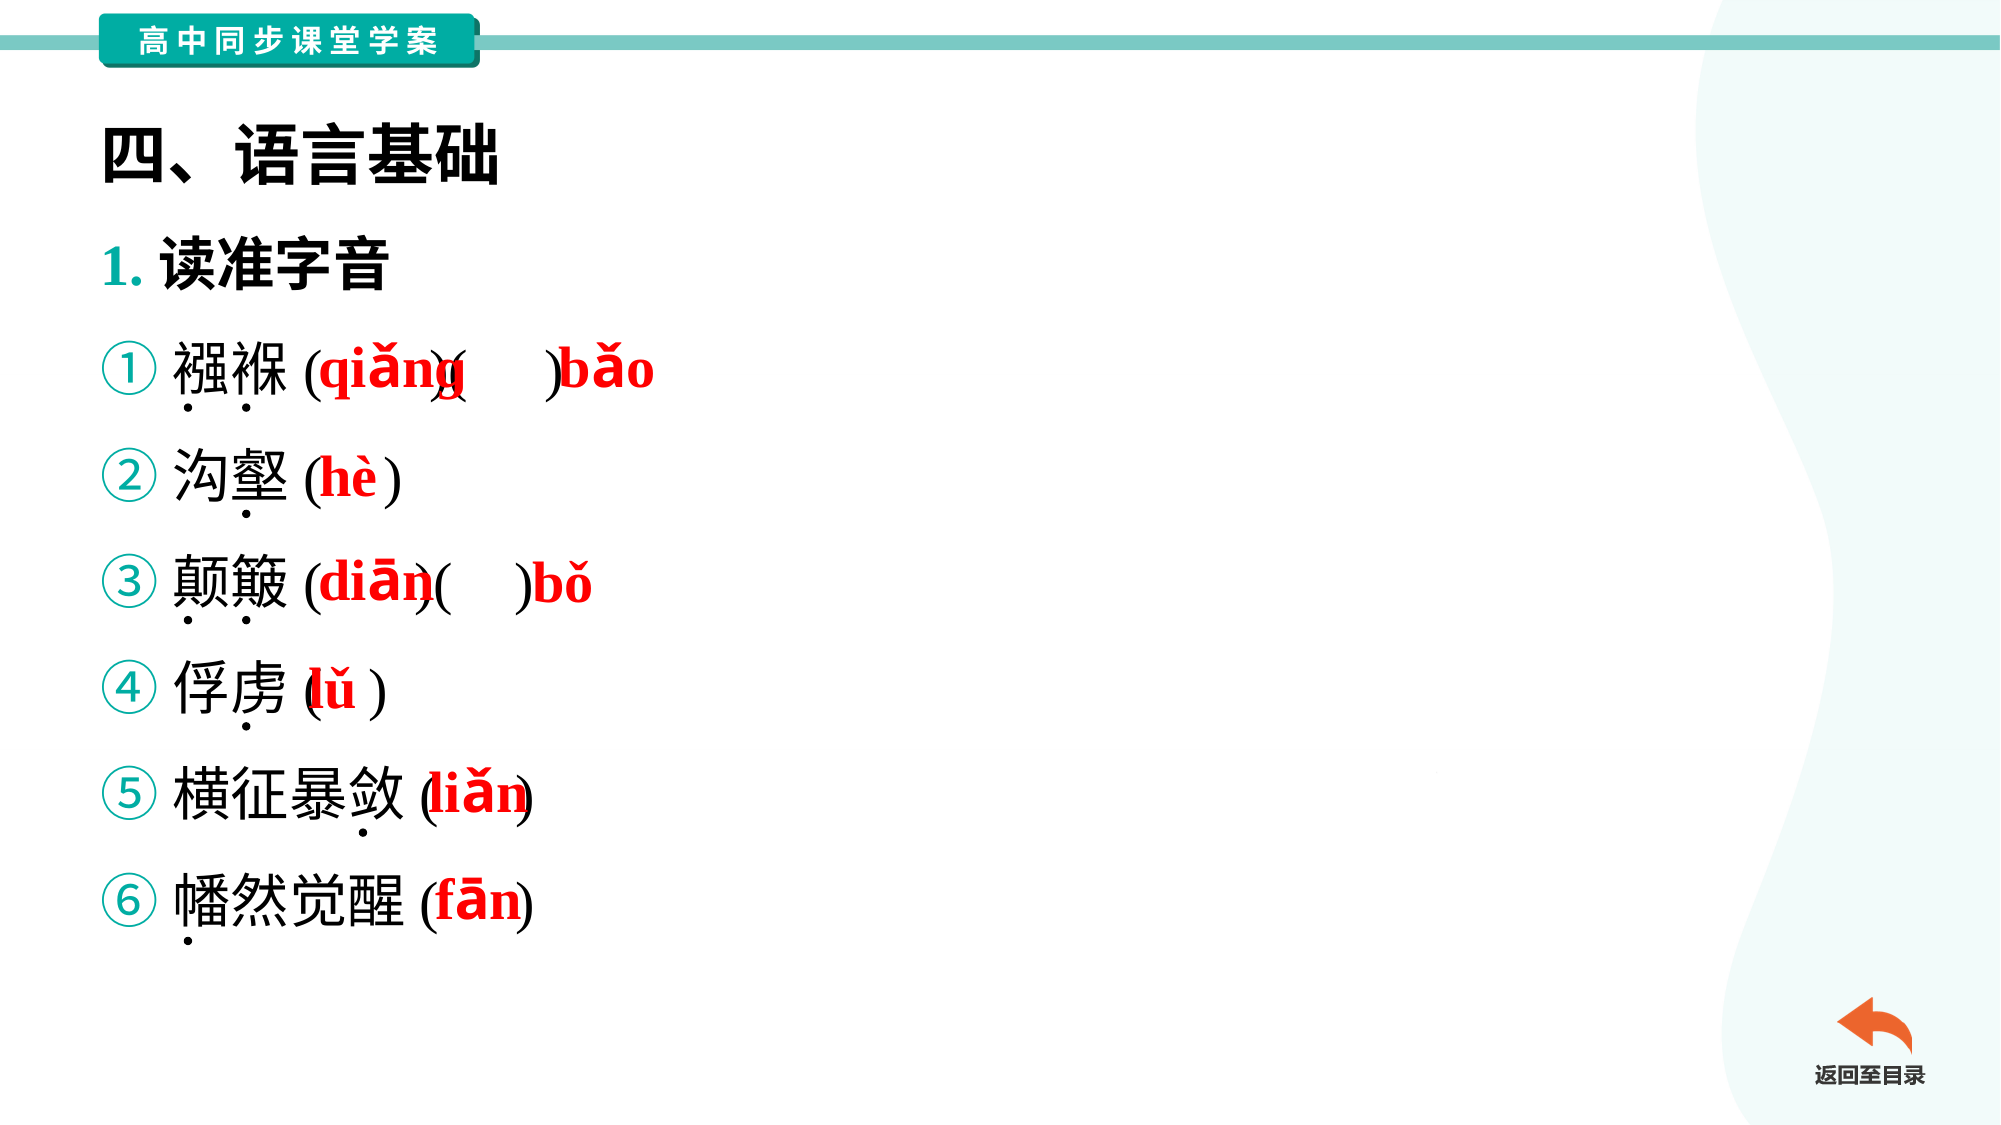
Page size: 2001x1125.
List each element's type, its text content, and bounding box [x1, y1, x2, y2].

text_box [183, 936, 193, 946]
text_box lǔ [287, 616, 379, 721]
text_box liǎn [410, 722, 548, 825]
text_box hè [298, 403, 399, 508]
text_box 四、语言基础 [100, 76, 1899, 192]
picture [0, 0, 2000, 1125]
text_box qiǎnɡ [300, 297, 486, 400]
text_box [183, 615, 193, 625]
text_box ①襁褓( )( ) ②沟壑( ) ③颠簸( )( ) ④俘虏( ) ⑤横征暴敛( ) ⑥幡然觉醒( ) [100, 296, 1899, 934]
text_box [358, 828, 368, 837]
text_box [242, 722, 251, 731]
text_box diān [300, 510, 454, 613]
text_box [242, 615, 251, 625]
text_box [183, 403, 193, 412]
text_box bǎo [540, 297, 675, 400]
text_box 1.读准字音 [100, 192, 1899, 296]
text_box fān [416, 828, 541, 931]
text_box [242, 509, 251, 519]
text_box [242, 403, 251, 412]
text_box bǒ [511, 509, 616, 615]
